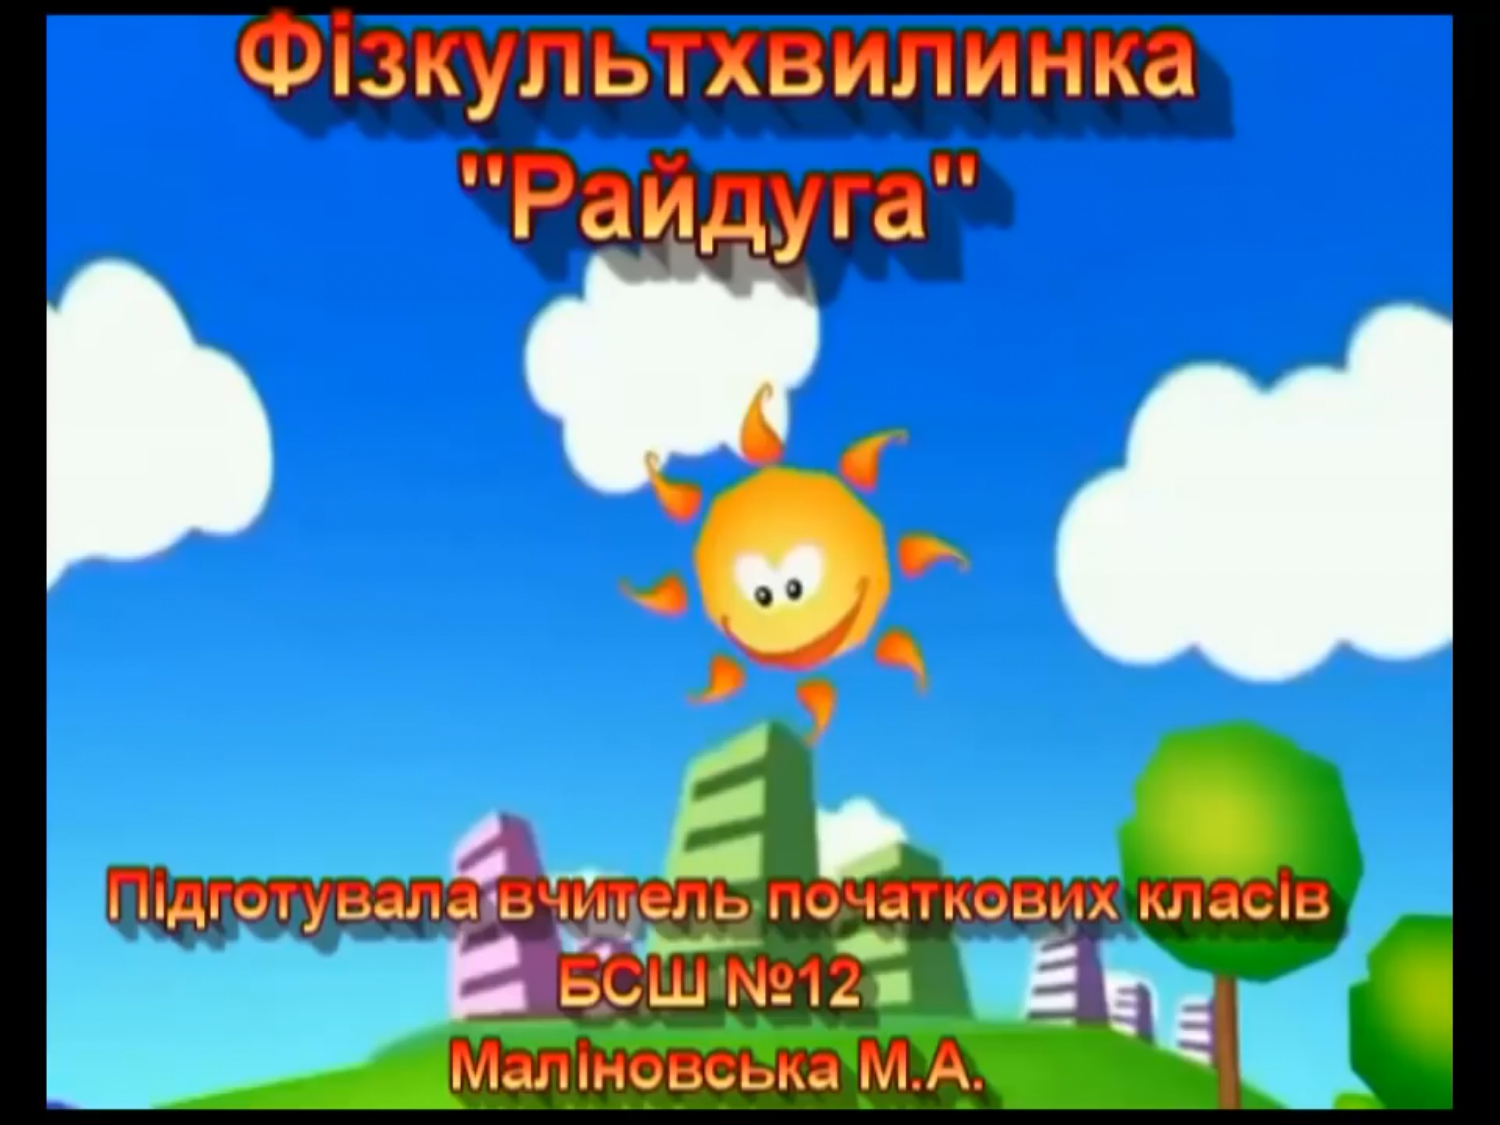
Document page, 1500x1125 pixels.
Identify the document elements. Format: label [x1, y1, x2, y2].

text_box [0, 0, 1500, 1125]
